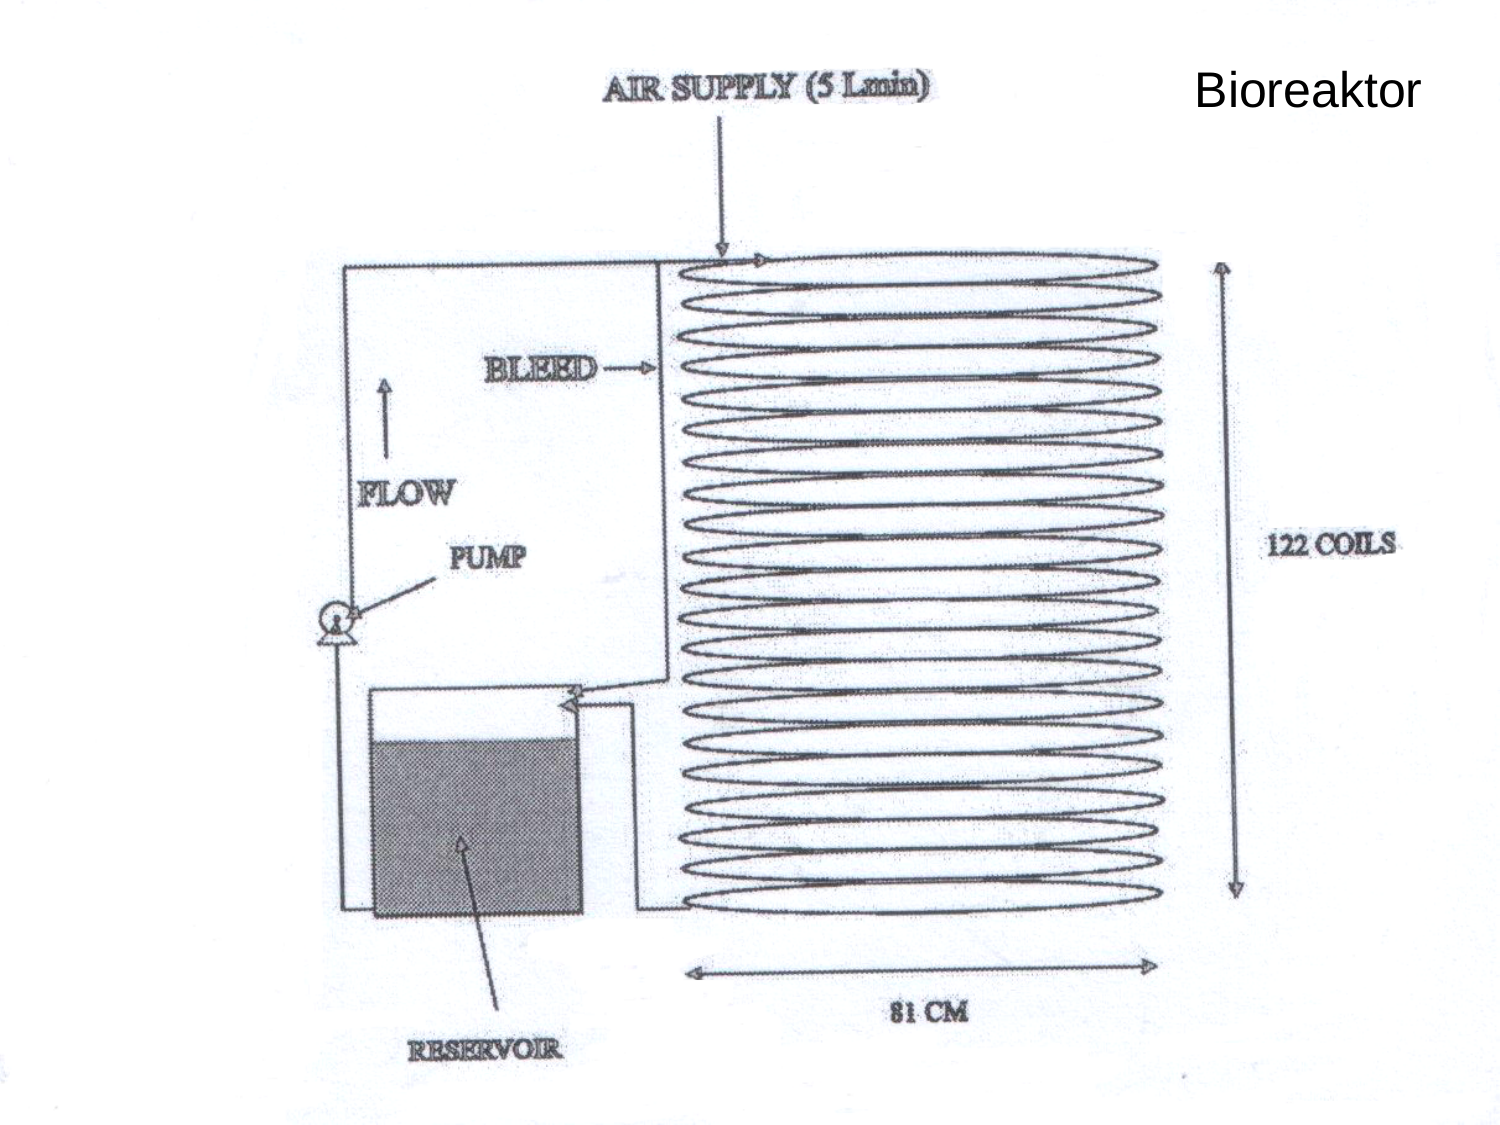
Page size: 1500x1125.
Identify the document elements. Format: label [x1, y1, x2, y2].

list [0, 0, 1500, 1125]
